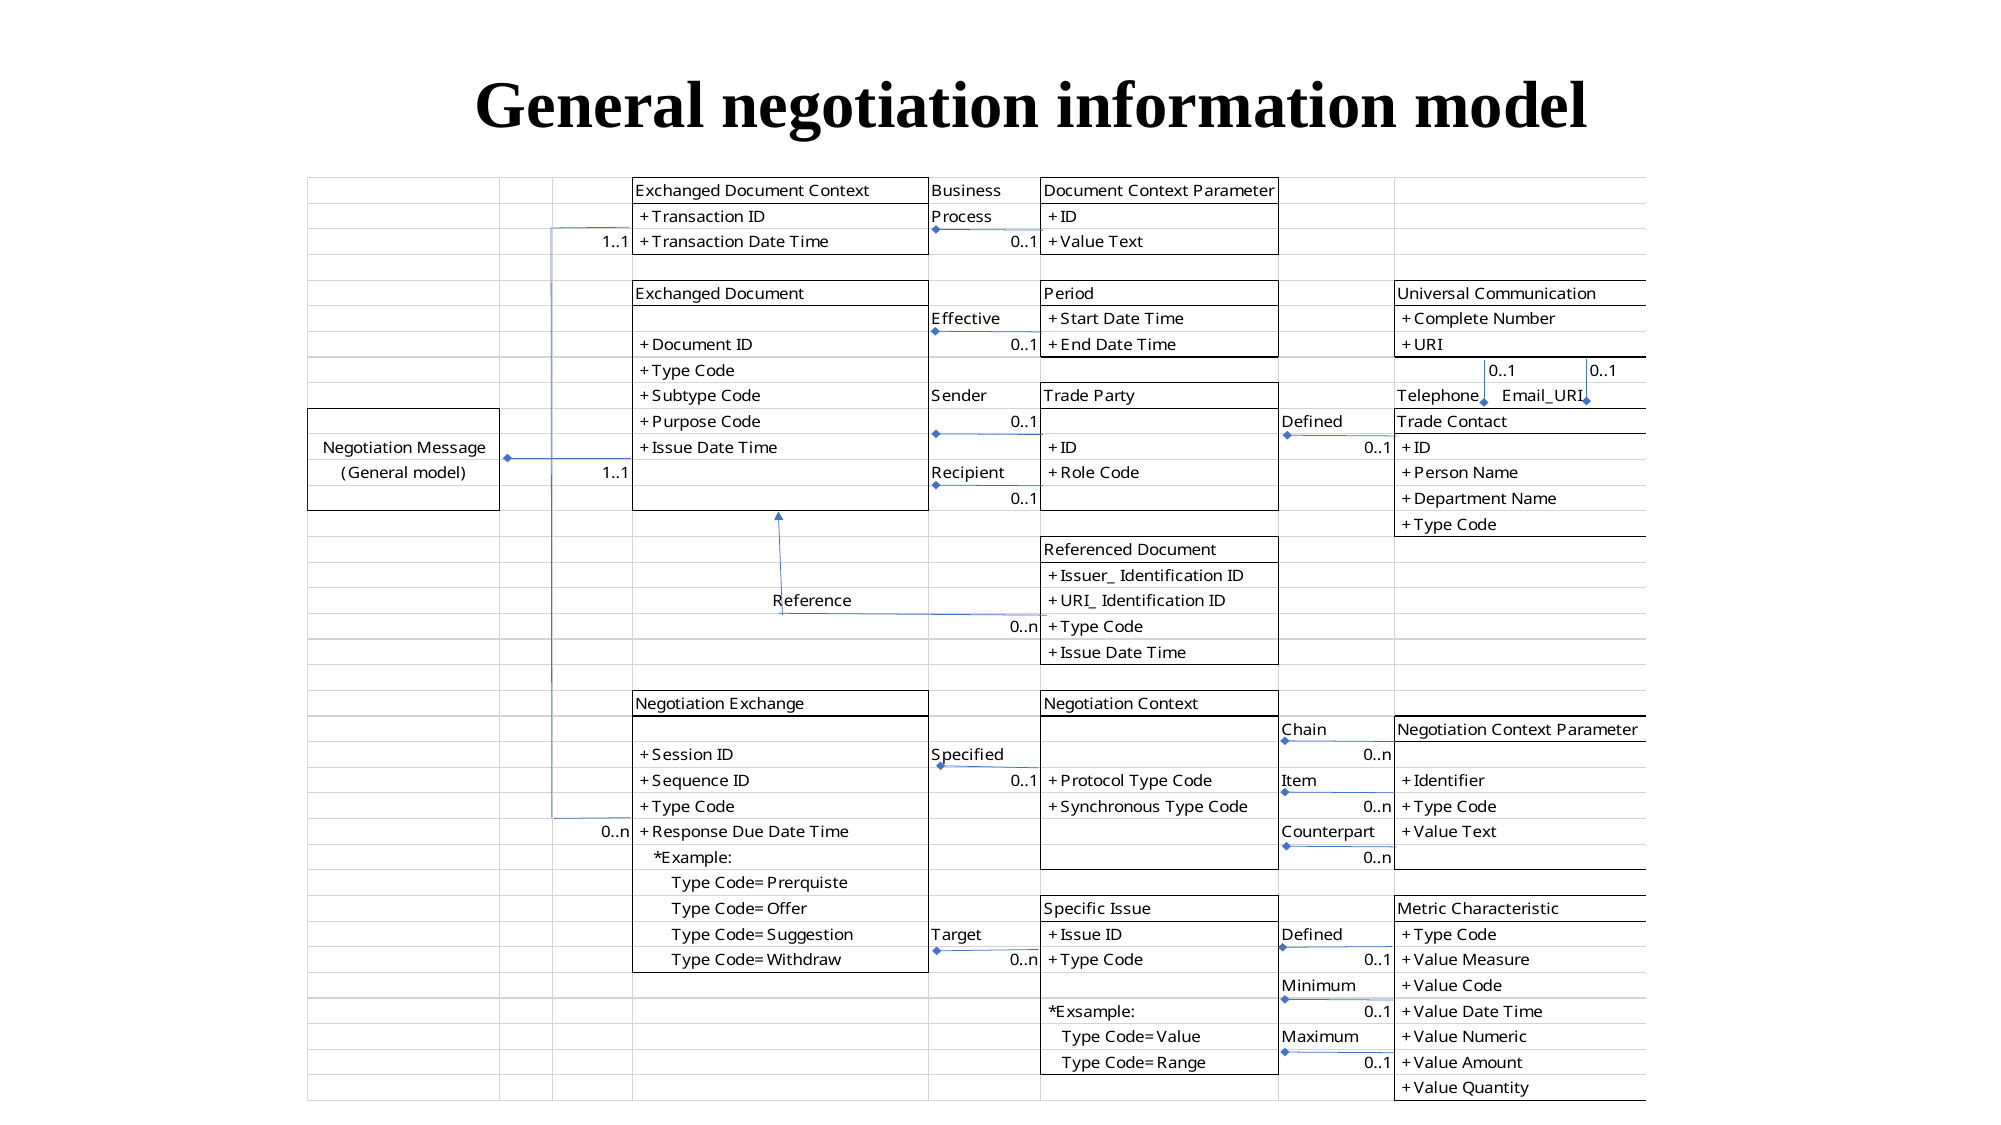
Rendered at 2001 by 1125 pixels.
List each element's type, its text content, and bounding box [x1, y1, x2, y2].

text_box General negotiation information model [348, 53, 1717, 149]
picture [307, 177, 1647, 1101]
